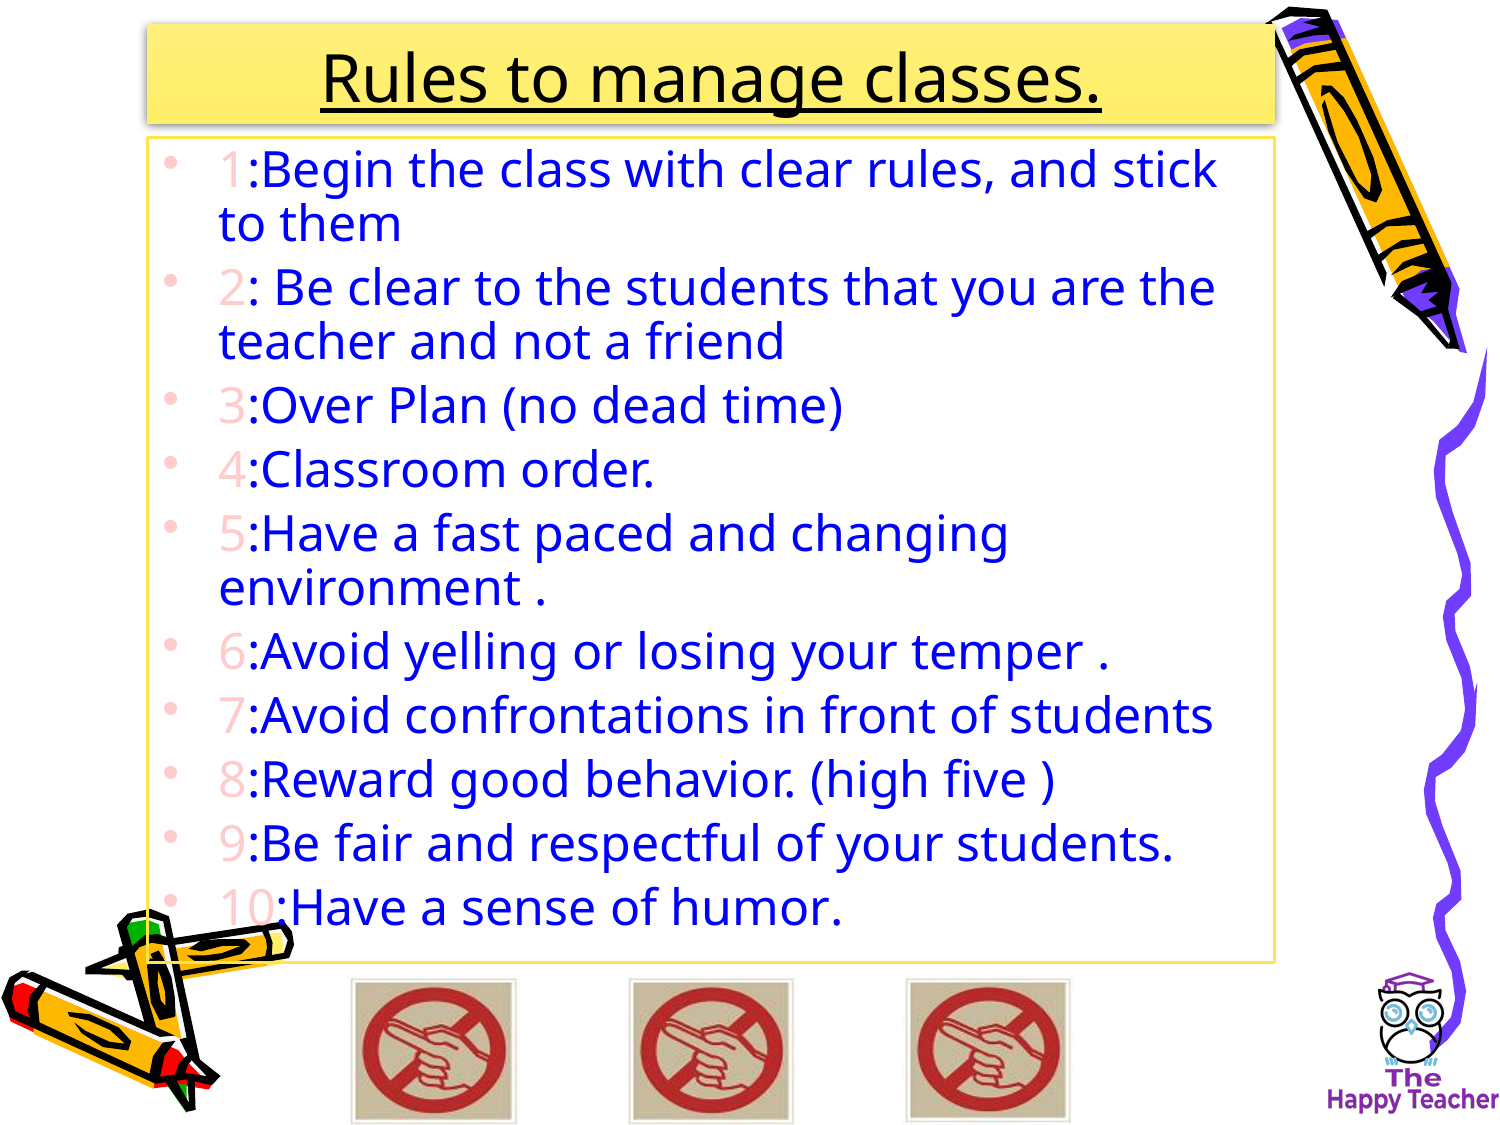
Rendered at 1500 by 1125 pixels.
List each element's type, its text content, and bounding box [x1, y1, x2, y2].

list 1:Begin the class with clear rules, and stick to them 2: Be clear to the students that you are the teacher and not a friend 3:Over Plan (no dead time) 4:Classroom order. 5:Have a fast paced and changing environment . 6:Avoid yelling or losing your temper . 7:Avoid confrontations in front of students 8:Reward good behavior. (high five ) 9:Be fair and respectful of your students. 10:Have a sense of humor. [147, 137, 1275, 963]
title Rules to manage classes. [147, 24, 1275, 124]
picture [1328, 972, 1499, 1114]
picture [625, 976, 797, 1125]
picture [348, 976, 520, 1125]
picture [903, 976, 1074, 1125]
